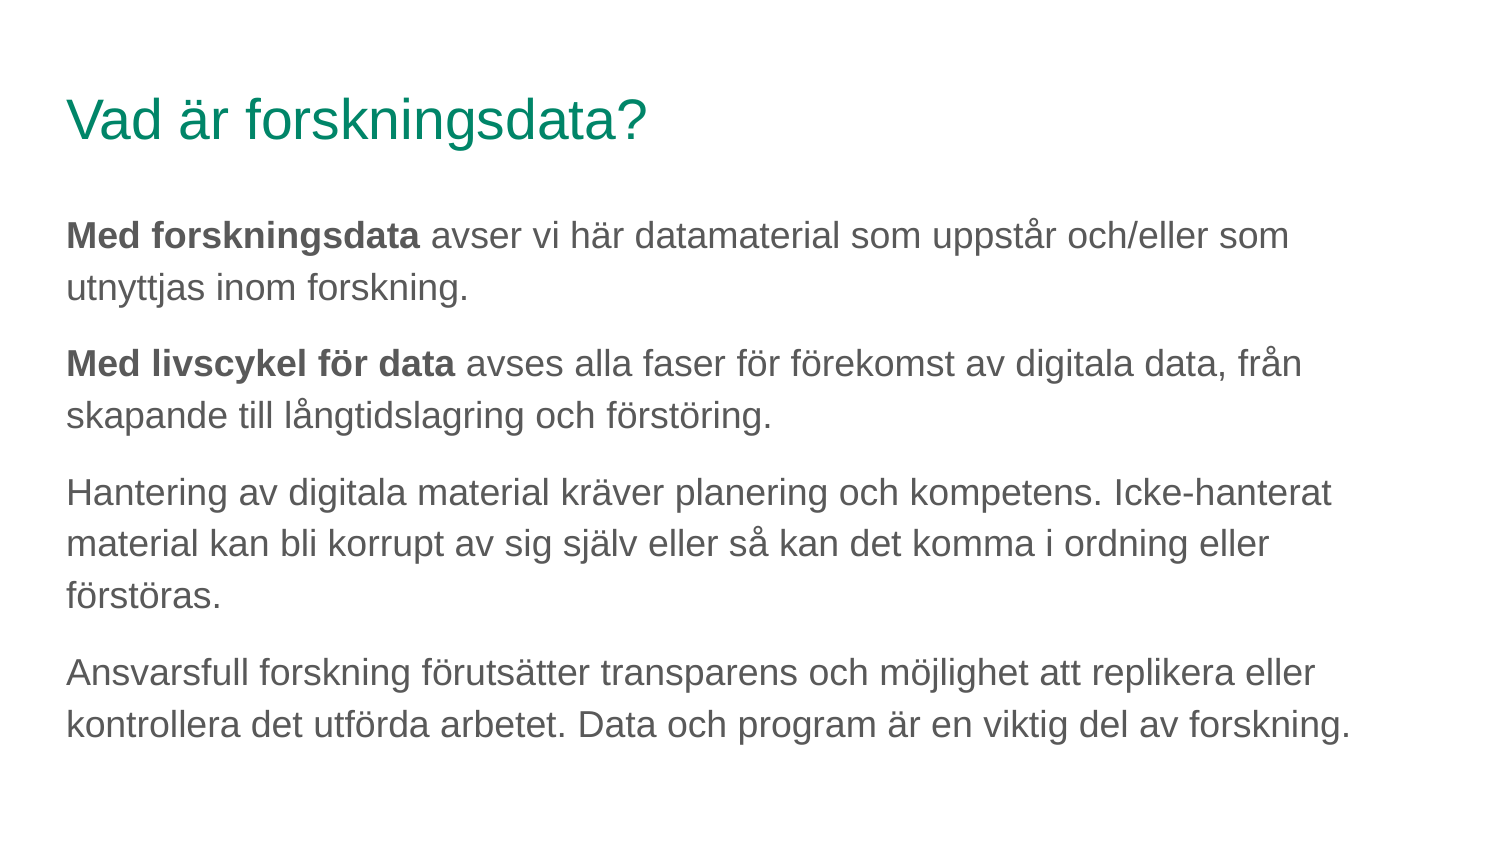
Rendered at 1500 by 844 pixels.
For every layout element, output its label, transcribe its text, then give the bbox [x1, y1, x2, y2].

list Med forskningsdata avser vi här datamaterial som uppstår och/eller som utnyttjas inom forskning. Med livscykel för data avses alla faser för förekomst av digitala data, från skapande till långtidslagring och förstöring. Hantering av digitala material kräver planering och kompetens. Icke-hanterat material kan bli korrupt av sig själv eller så kan det komma i ordning eller förstöras. Ansvarsfull forskning förutsätter transparens och möjlighet att replikera eller kontrollera det utförda arbetet. Data och program är en viktig del av forskning. [51, 189, 1449, 750]
title Vad är forskningsdata? [51, 72, 1449, 167]
